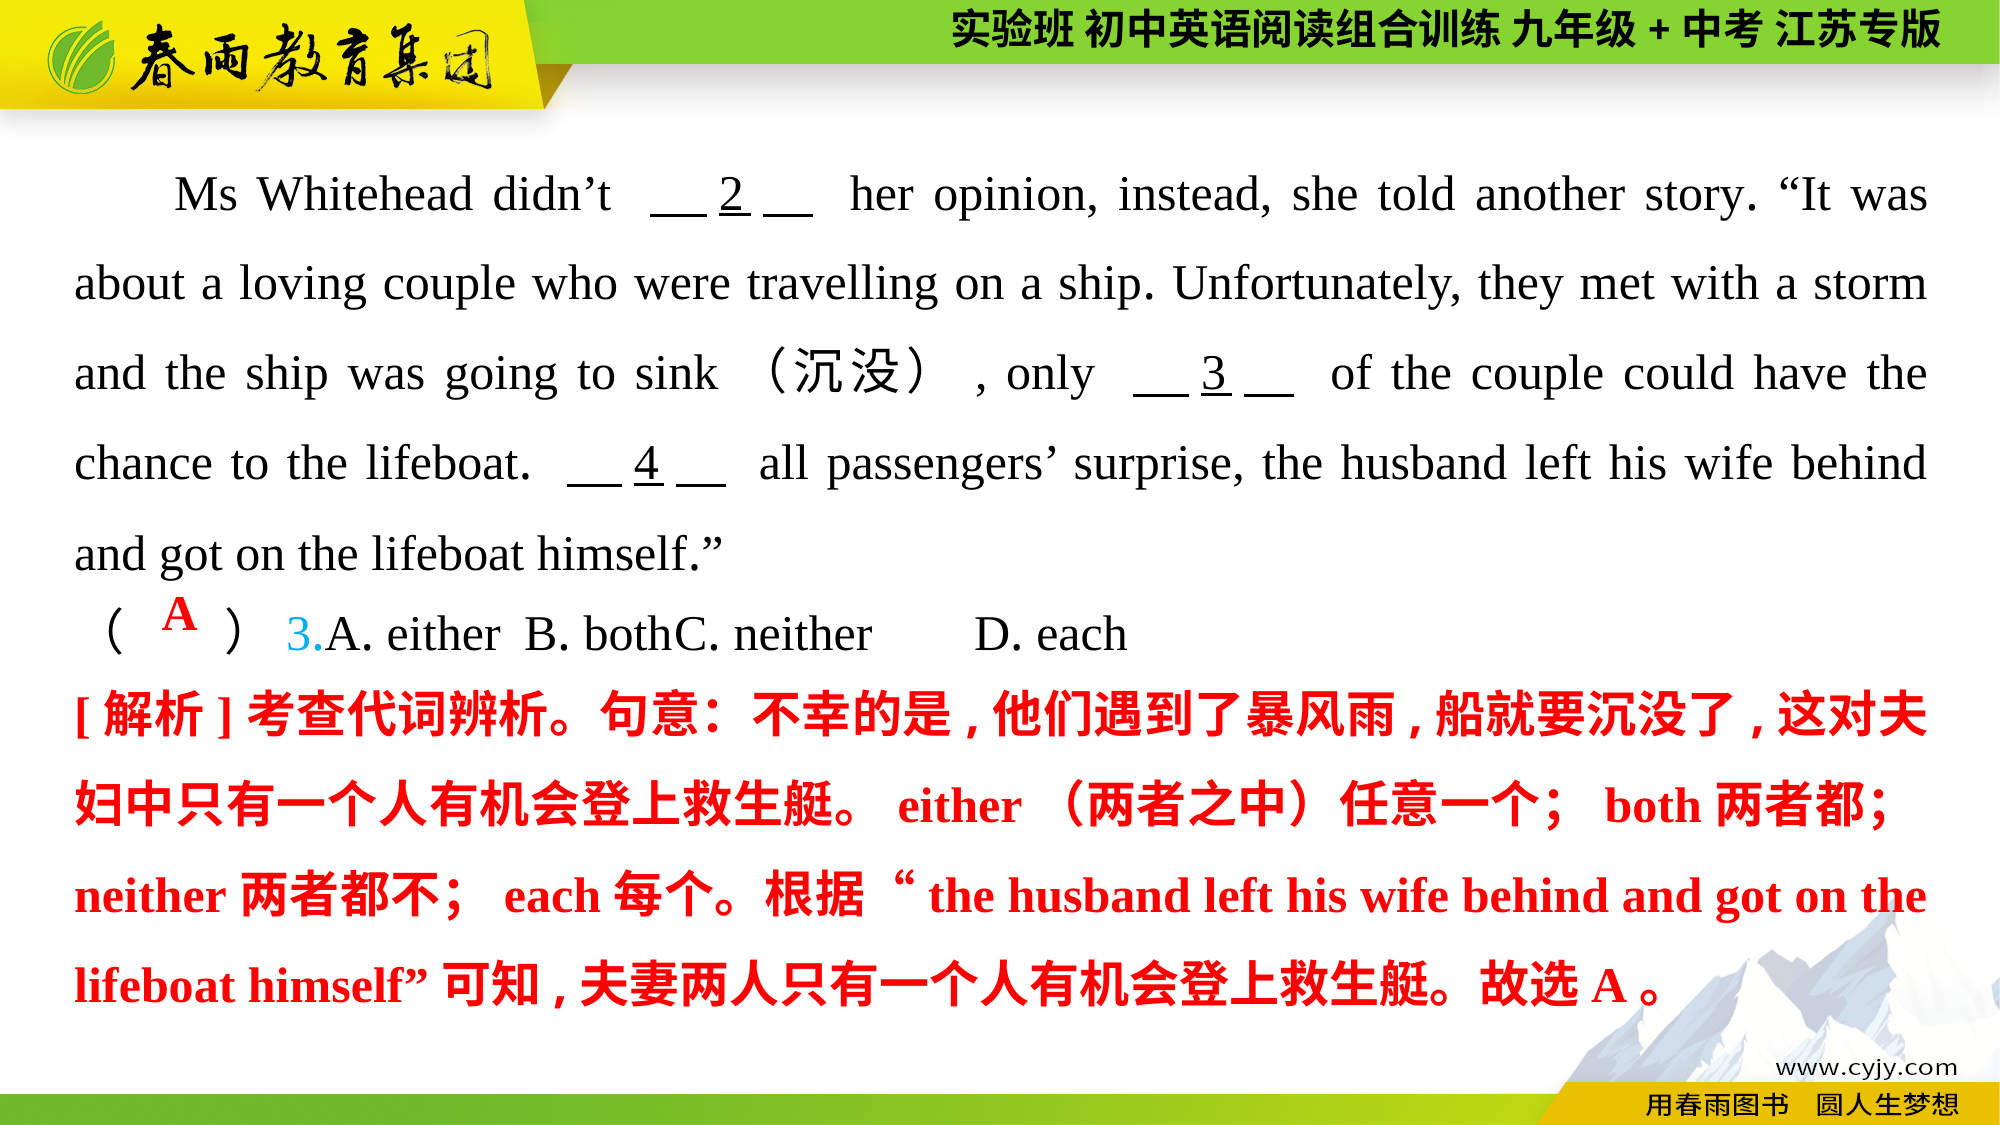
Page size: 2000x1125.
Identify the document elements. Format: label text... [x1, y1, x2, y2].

picture [0, 0, 2000, 1125]
text_box [解析]考查代词辨析。句意：不幸的是,他们遇到了暴风雨,船就要沉没了,这对夫妇中只有一个人有机会登上救生艇。either（两者之中）任意一个；both两者都；neither两者都不；each每个。根据“the husband left his wife behind and got on the lifeboat himself”可知,夫妻两人只有一个人有机会登上救生艇。故选A。 [59, 645, 1944, 1021]
list Ms Whitehead didn’t 2 her opinion, instead, she told another story. “It was about a loving couple who were travelling on a ship. Unfortunately, they met with a storm and the ship was going to sink（沉没）, only 3 of the couple could have the chance to the lifeboat. 4 all passengers’ surprise, the husband left his wife behind and got on the lifeboat himself.” [59, 122, 1944, 562]
text_box A [146, 573, 213, 645]
text_box （ ）3.A. either B. both C. neither D. each [59, 562, 1944, 645]
